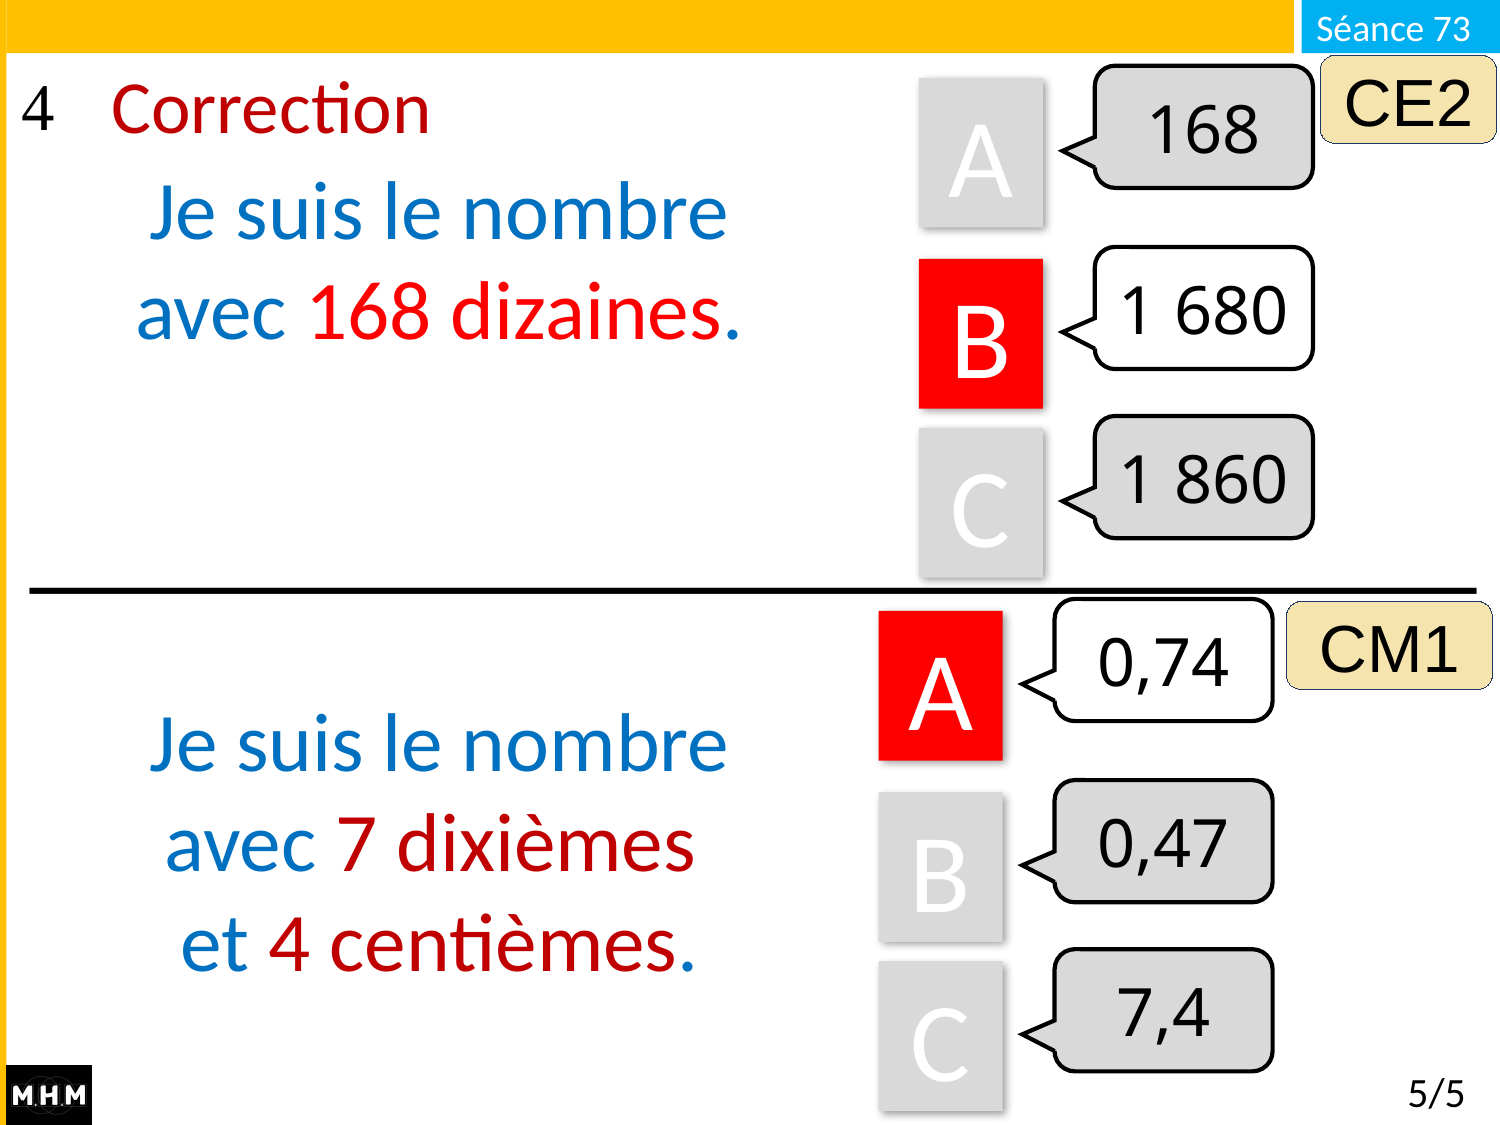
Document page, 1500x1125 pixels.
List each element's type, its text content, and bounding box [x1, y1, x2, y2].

text_box B [878, 792, 1003, 942]
text_box A [878, 610, 1003, 761]
text_box 7,4 [1017, 947, 1275, 1074]
text_box C [918, 427, 1043, 578]
text_box CM1 [1286, 601, 1493, 690]
text_box 1 680 [1057, 244, 1316, 372]
text_box Je suis le nombre avec 168 dizaines. [73, 149, 805, 364]
text_box 0,74 [1017, 596, 1275, 724]
list 5/5 [1373, 1064, 1500, 1125]
picture [6, 1065, 92, 1125]
text_box 168 [1057, 63, 1316, 191]
text_box Je suis le nombre avec 7 dixièmes et 4 centièmes. [74, 680, 805, 996]
text_box 1 860 [1057, 413, 1316, 541]
text_box CE2 [1320, 55, 1497, 144]
text_box A [918, 77, 1043, 228]
title Correction [96, 60, 1391, 160]
text_box C [878, 961, 1003, 1111]
text_box B [918, 258, 1043, 409]
text_box 0,47 [1017, 777, 1275, 905]
